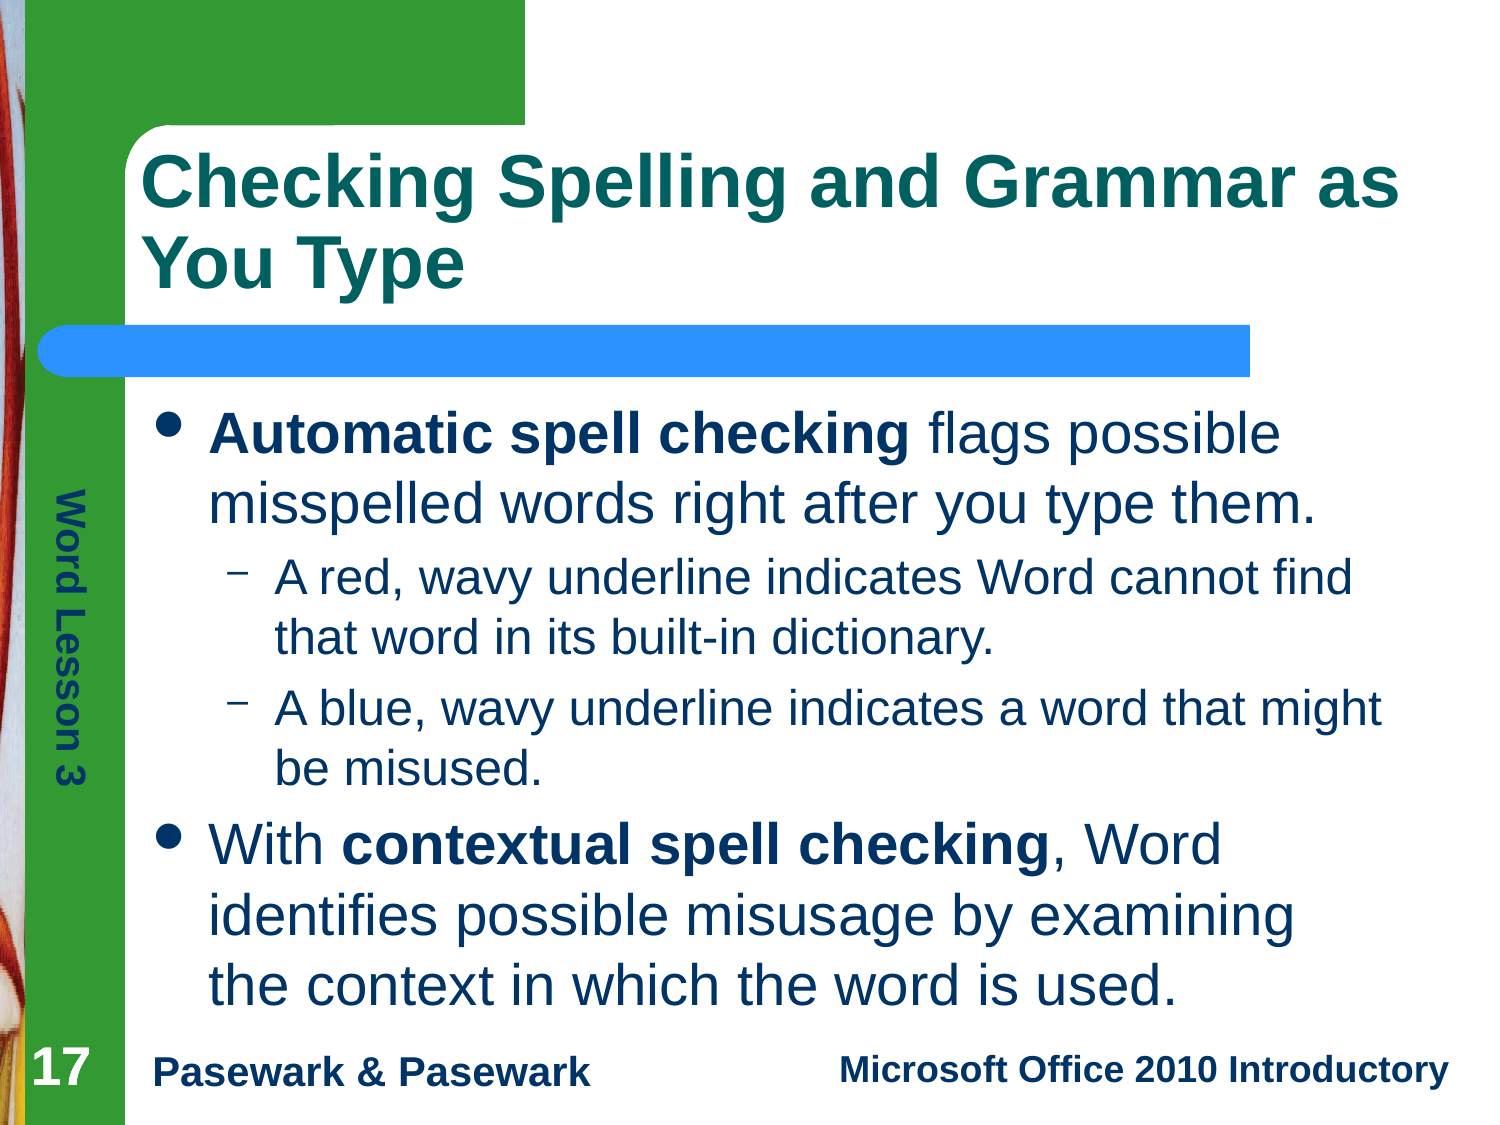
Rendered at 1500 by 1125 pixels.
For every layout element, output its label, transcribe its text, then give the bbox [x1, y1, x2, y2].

title Checking Spelling and Grammar as You Type [124, 124, 1500, 313]
list Automatic spell checking flags possible misspelled words right after you type them. A red, wavy underline indicates Word cannot find that word in its built-in dictionary. A blue, wavy underline indicates a word that might be misused. With contextual spell checking, Word identifies possible misusage by examining the context in which the word is used. [137, 387, 1400, 1038]
text_box 17 [13, 1023, 111, 1105]
picture [0, 0, 25, 1125]
